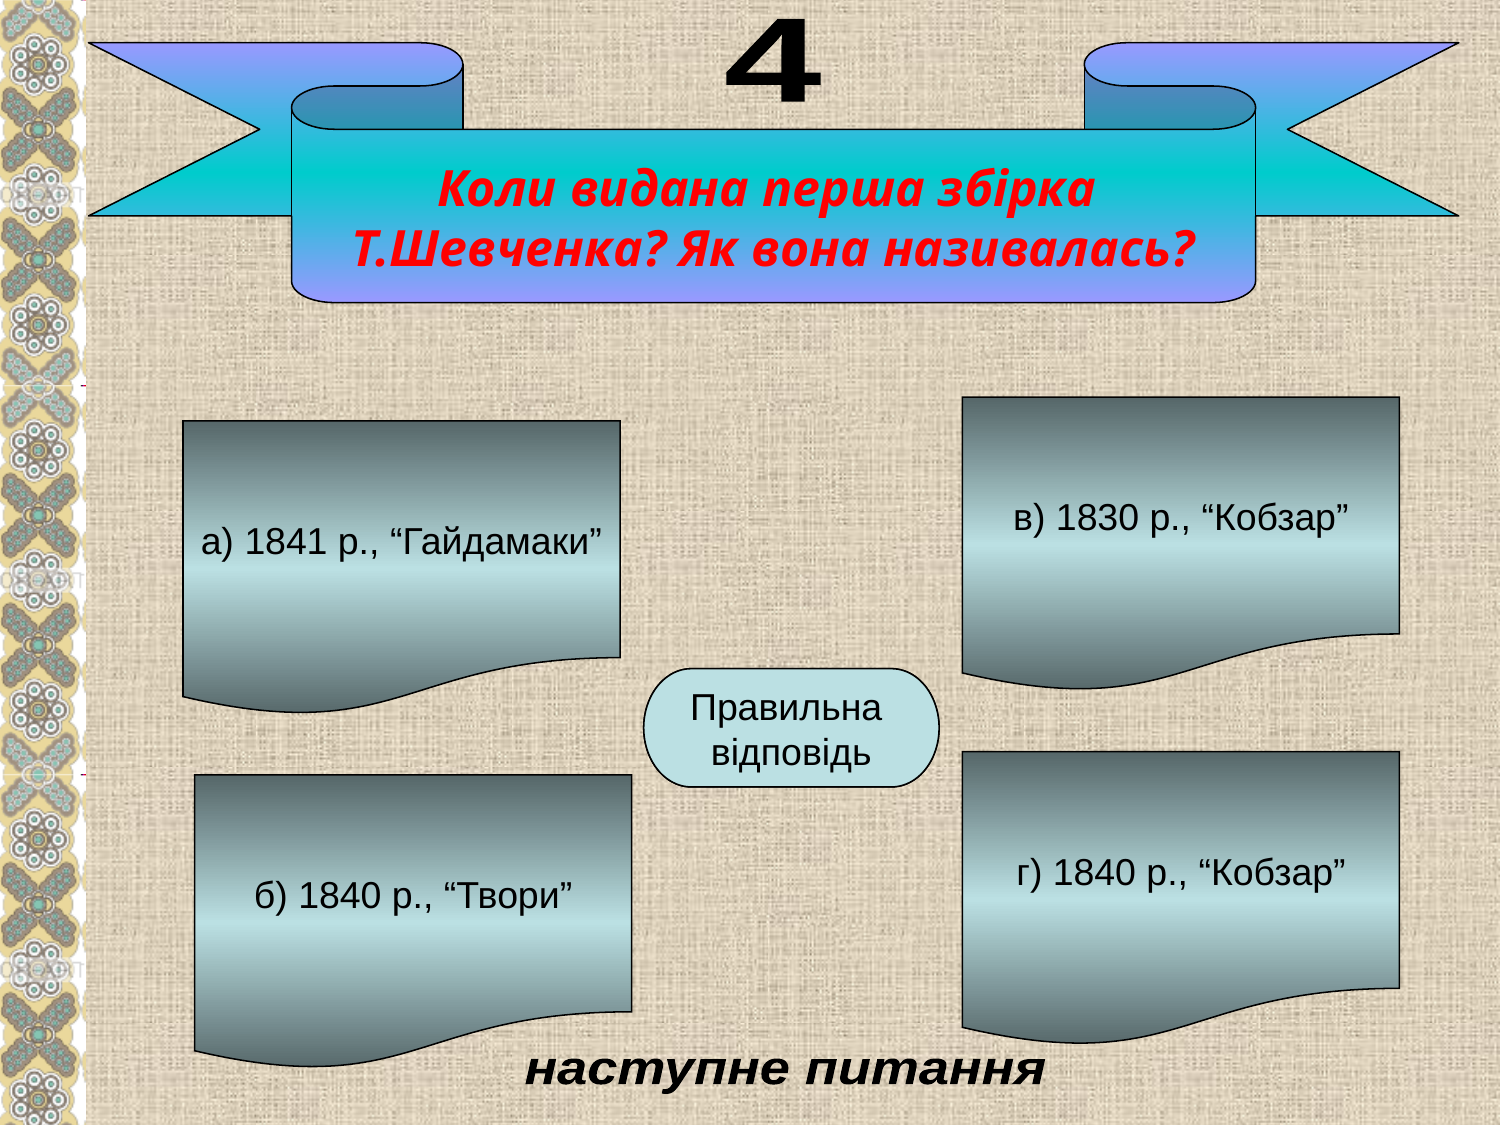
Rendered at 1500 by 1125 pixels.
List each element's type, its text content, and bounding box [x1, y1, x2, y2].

text_box г) 1840 р., “Кобзар” [962, 751, 1400, 1044]
text_box в) 1830 р., “Кобзар” [962, 397, 1400, 689]
text_box Коли видана перша збірка Т.Шевченка? Як вона називалась? [90, 42, 1459, 303]
text_box Правильна відповідь [643, 668, 940, 787]
text_box б) 1840 р., “Твори” [194, 774, 632, 1067]
picture [0, 0, 1500, 1125]
text_box а) 1841 р., “Гайдамаки” [183, 420, 621, 713]
